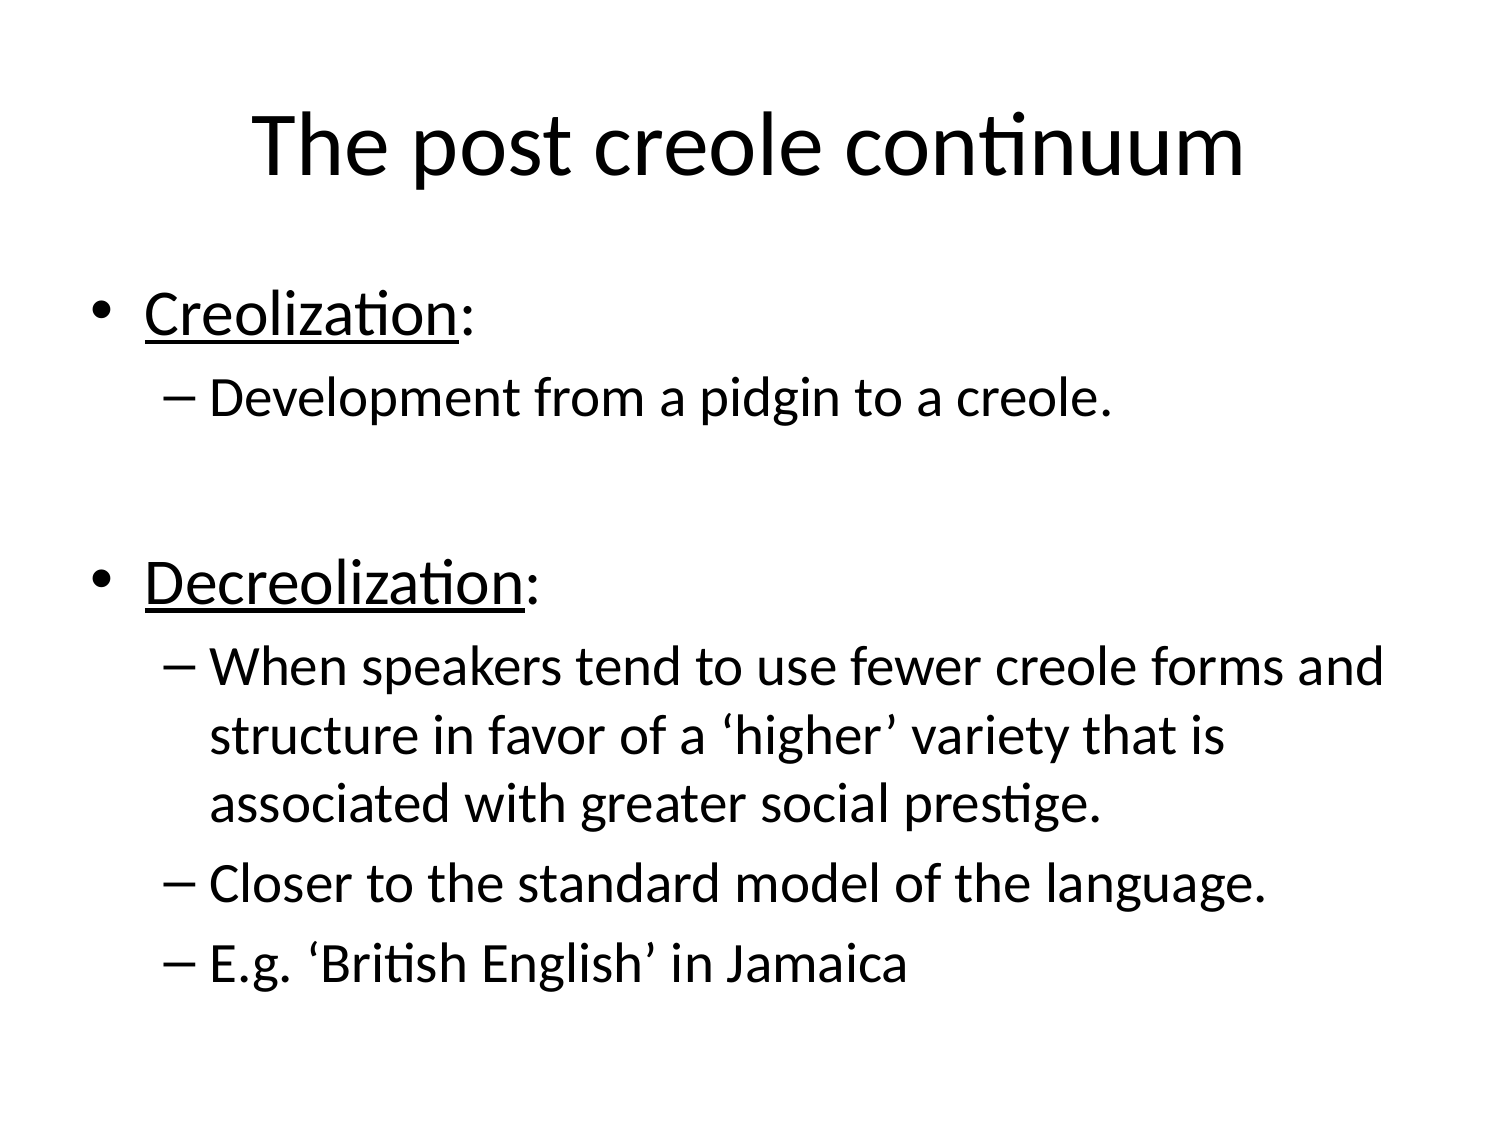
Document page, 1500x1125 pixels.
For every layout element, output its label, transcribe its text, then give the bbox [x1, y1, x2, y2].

list Creolization: Development from a pidgin to a creole. Decreolization: When speakers tend to use fewer creole forms and structure in favor of a ‘higher’ variety that is associated with greater social prestige. Closer to the standard model of the language. E.g. ‘British English’ in Jamaica [75, 262, 1425, 1005]
title The post creole continuum [75, 45, 1425, 233]
